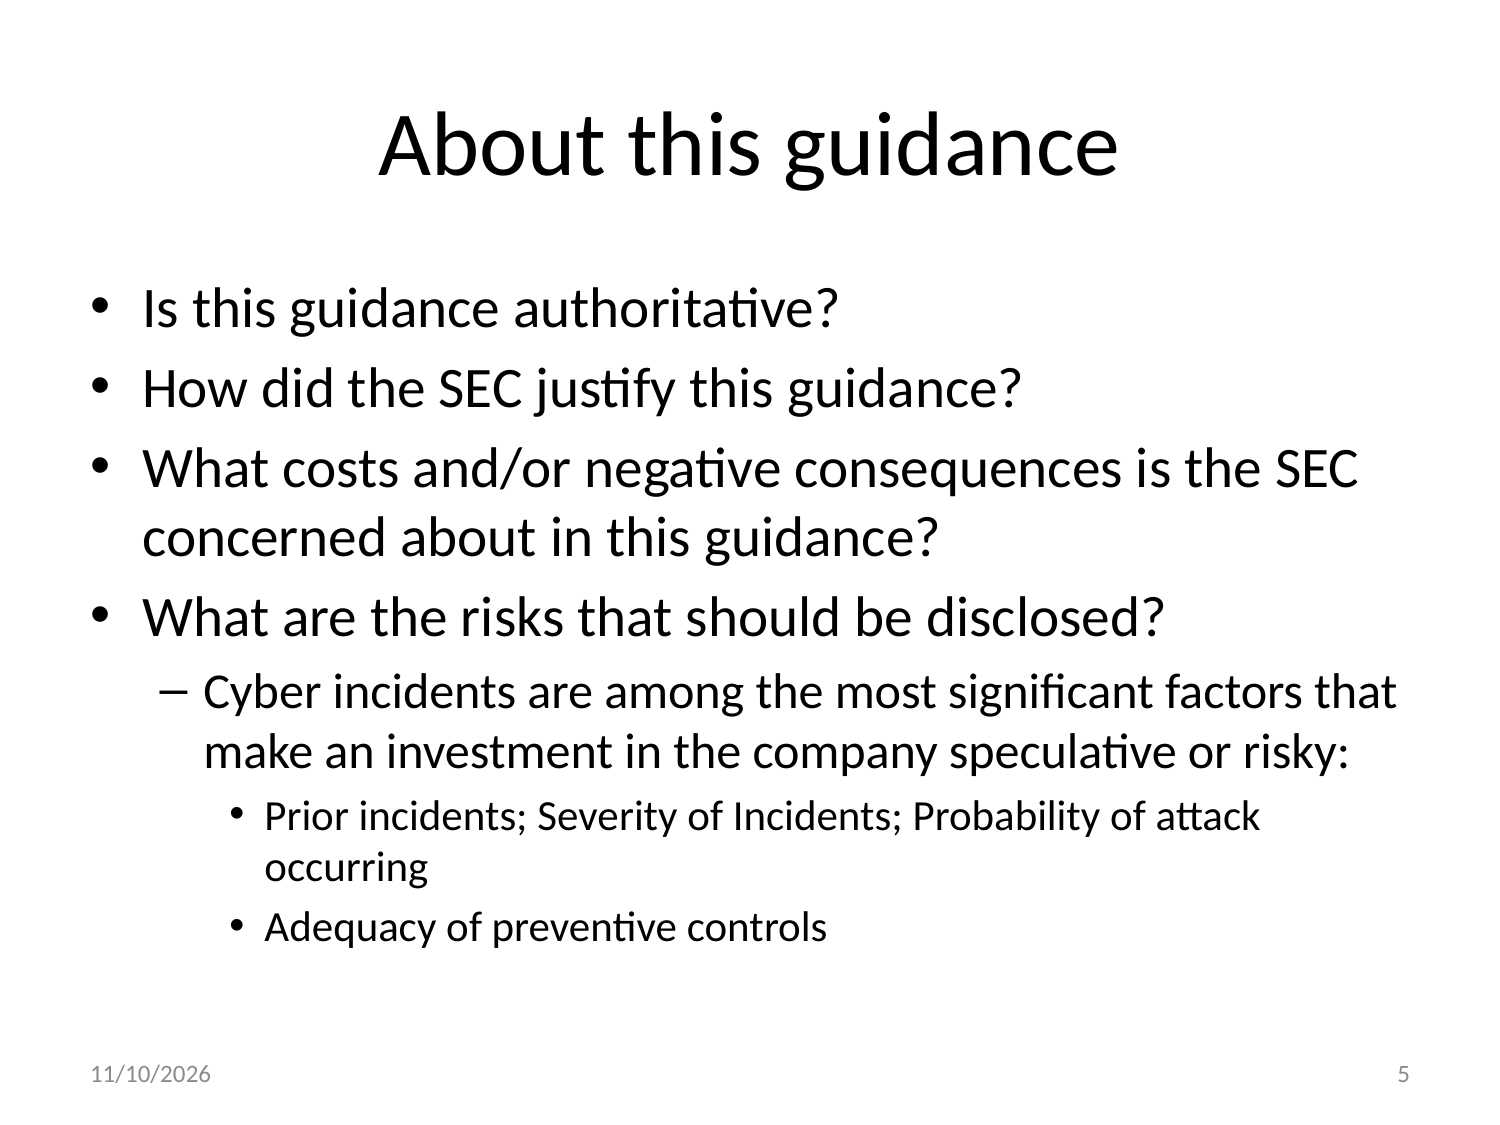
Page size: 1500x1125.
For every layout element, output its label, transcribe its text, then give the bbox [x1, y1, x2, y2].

slide_number 5 [1074, 1042, 1425, 1103]
list Is this guidance authoritative? How did the SEC justify this guidance? What costs and/or negative consequences is the SEC concerned about in this guidance? What are the risks that should be disclosed? Cyber incidents are among the most significant factors that make an investment in the company speculative or risky: Prior incidents; Severity of Incidents; Probability of attack occurring Adequacy of preventive controls [75, 262, 1425, 1005]
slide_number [75, 1042, 425, 1103]
title About this guidance [75, 45, 1425, 233]
